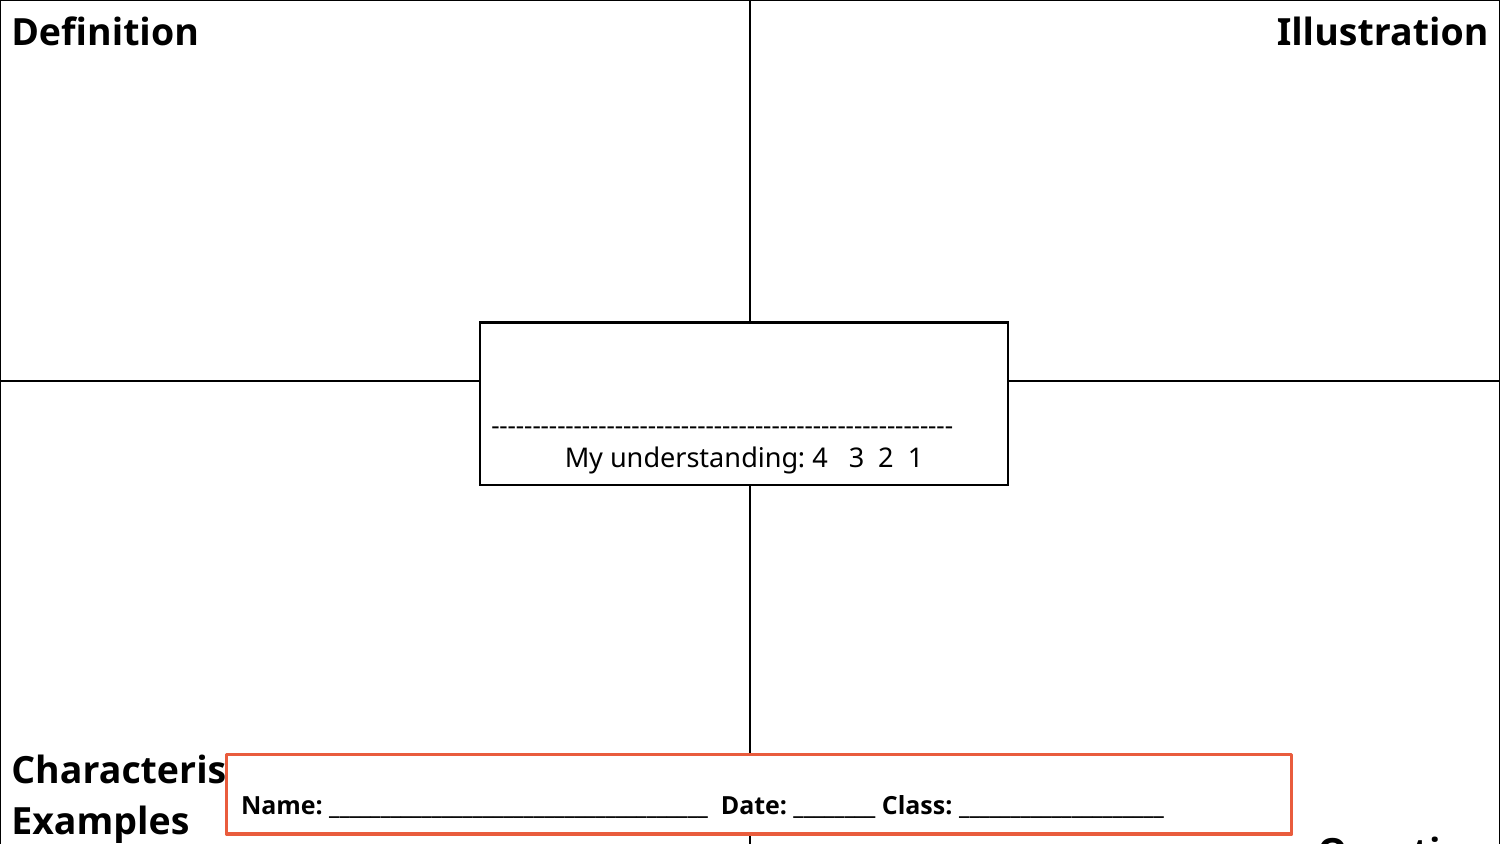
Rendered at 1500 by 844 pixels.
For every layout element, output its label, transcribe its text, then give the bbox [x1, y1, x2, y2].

text_box Name: _____________________________________ Date: ________ Class: ____________________ [226, 754, 1292, 834]
table_header Illustration [751, 1, 1499, 380]
table_cell Characteristics/ Examples [1, 382, 749, 844]
table_cell Question [751, 382, 1499, 844]
text_box -------------------------------------------------------- My understanding: 4 3 2 1 [480, 322, 1008, 486]
table_header Definition [1, 1, 749, 380]
